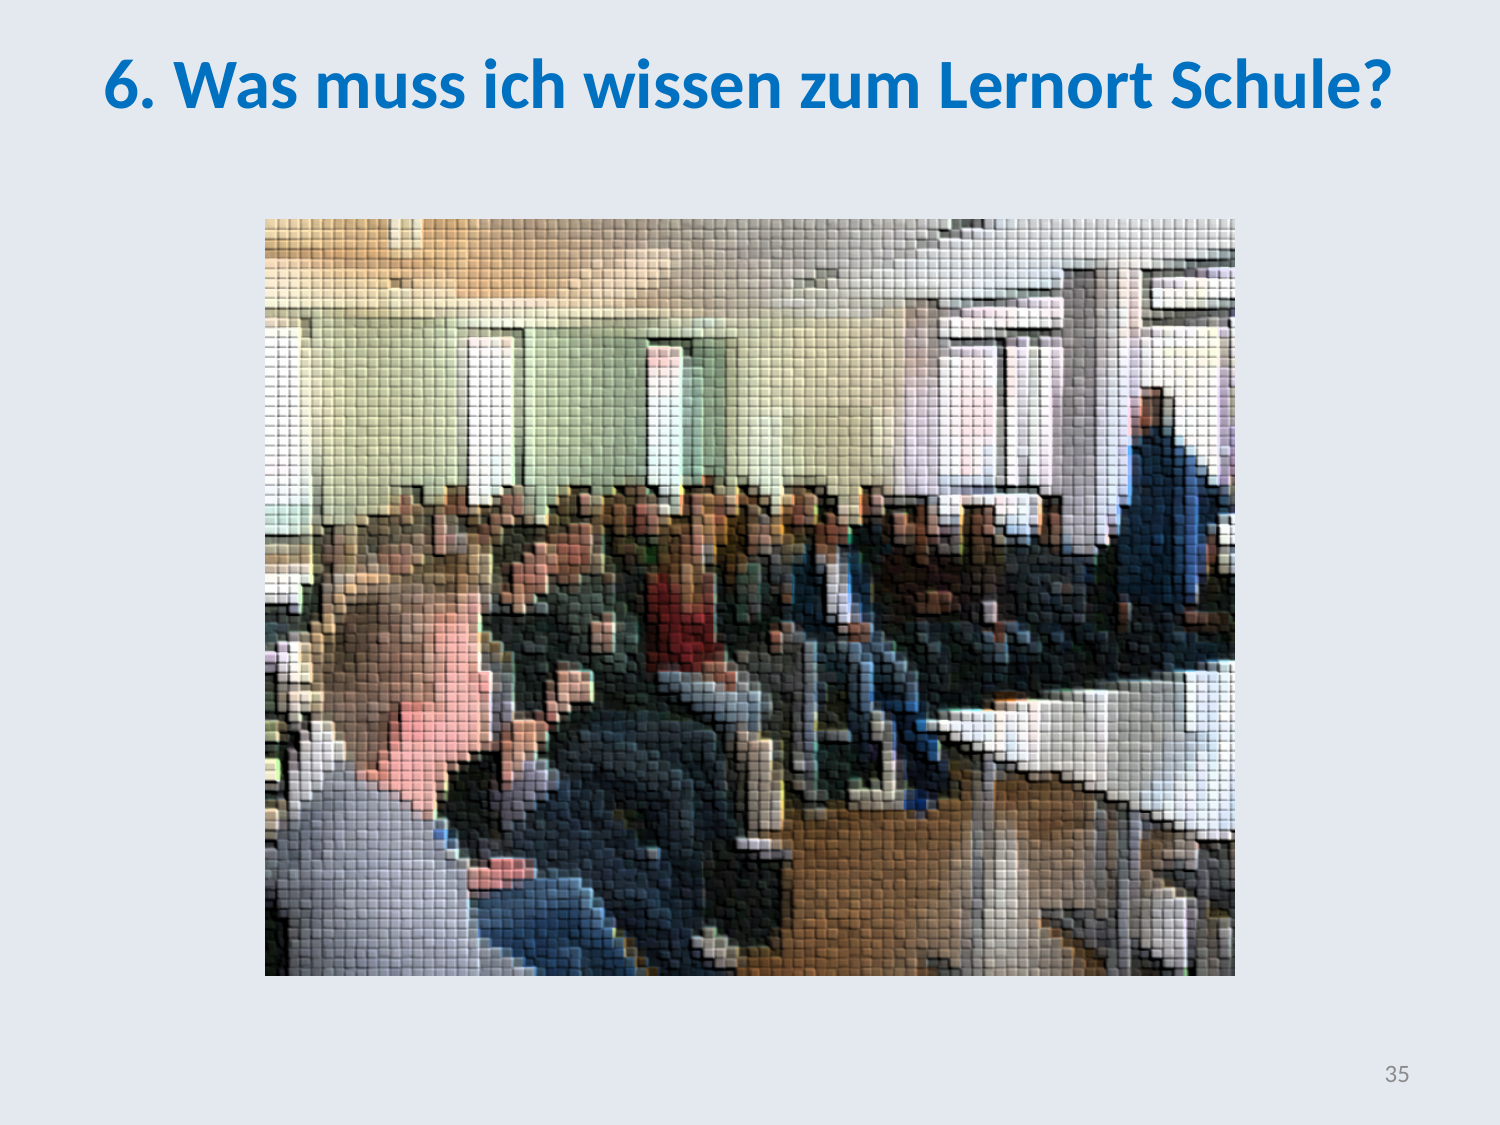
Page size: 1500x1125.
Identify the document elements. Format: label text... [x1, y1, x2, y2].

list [265, 219, 1235, 977]
title 6. Was muss ich wissen zum Lernort Schule? [0, 0, 1500, 161]
slide_number 35 [1074, 1042, 1425, 1103]
